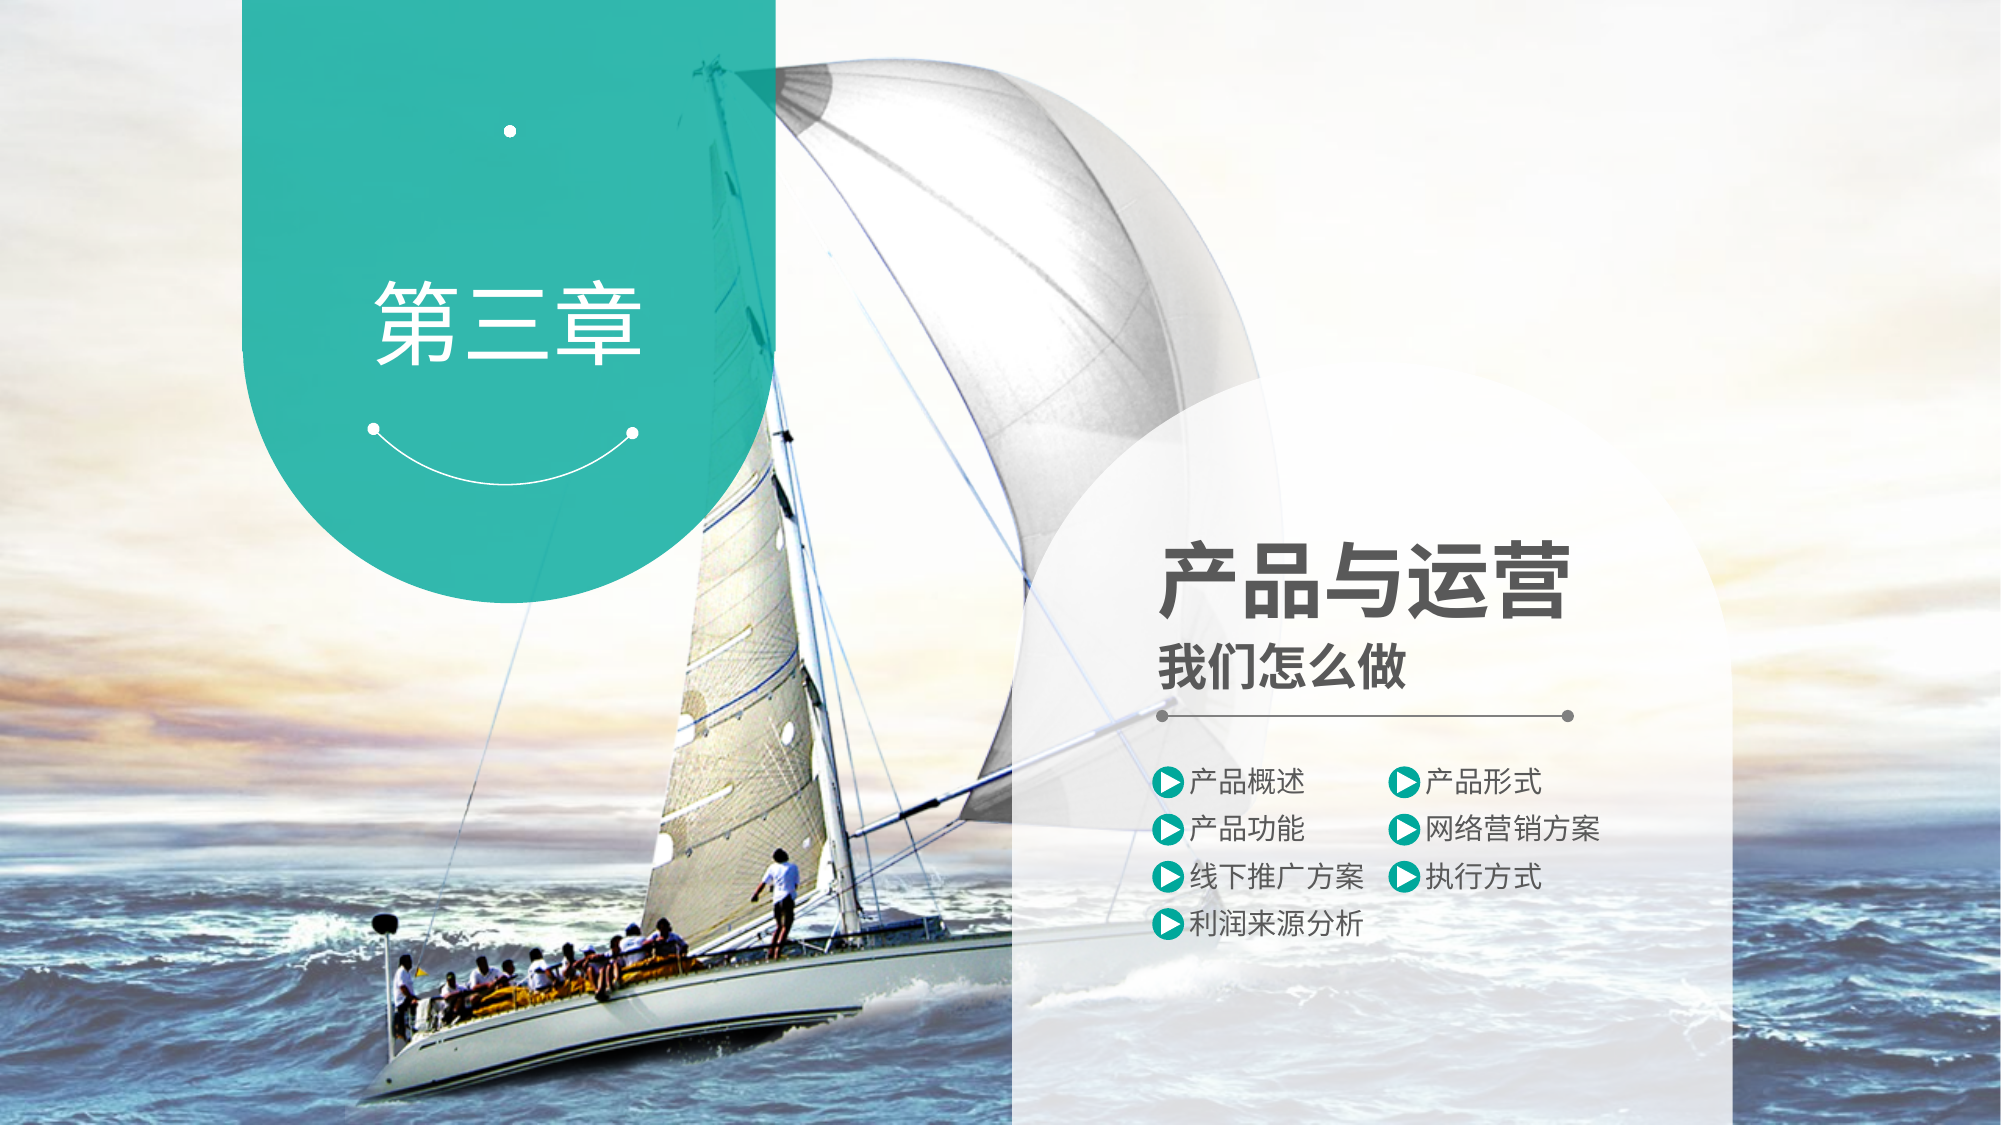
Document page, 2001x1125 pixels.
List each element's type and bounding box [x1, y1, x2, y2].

text_box [1154, 857, 1389, 894]
picture [0, 0, 2001, 1125]
text_box [1390, 857, 1627, 894]
text_box [1154, 810, 1389, 847]
text_box [1154, 904, 1391, 941]
text_box [1154, 763, 1388, 799]
text_box [1390, 810, 1627, 847]
text_box [1390, 763, 1627, 799]
